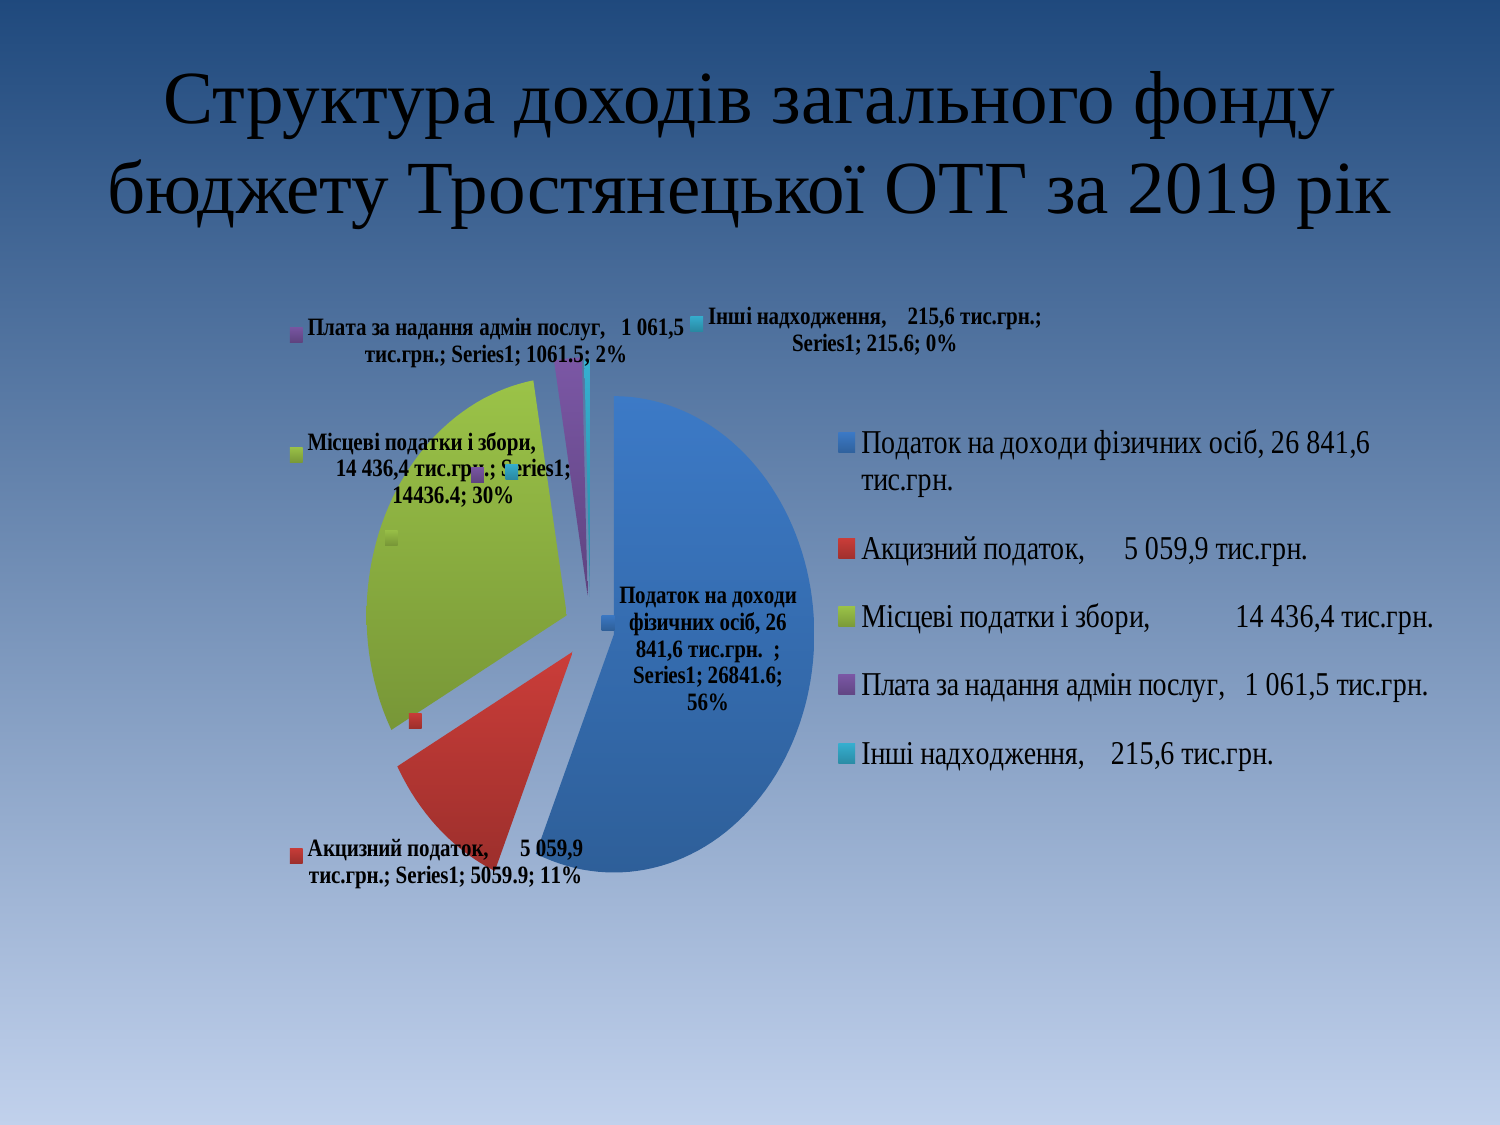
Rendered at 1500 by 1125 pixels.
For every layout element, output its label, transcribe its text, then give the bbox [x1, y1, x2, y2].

title Структура доходів загального фонду бюджету Тростянецької ОТГ за 2019 рік [75, 45, 1425, 233]
chart [70, 269, 1454, 973]
